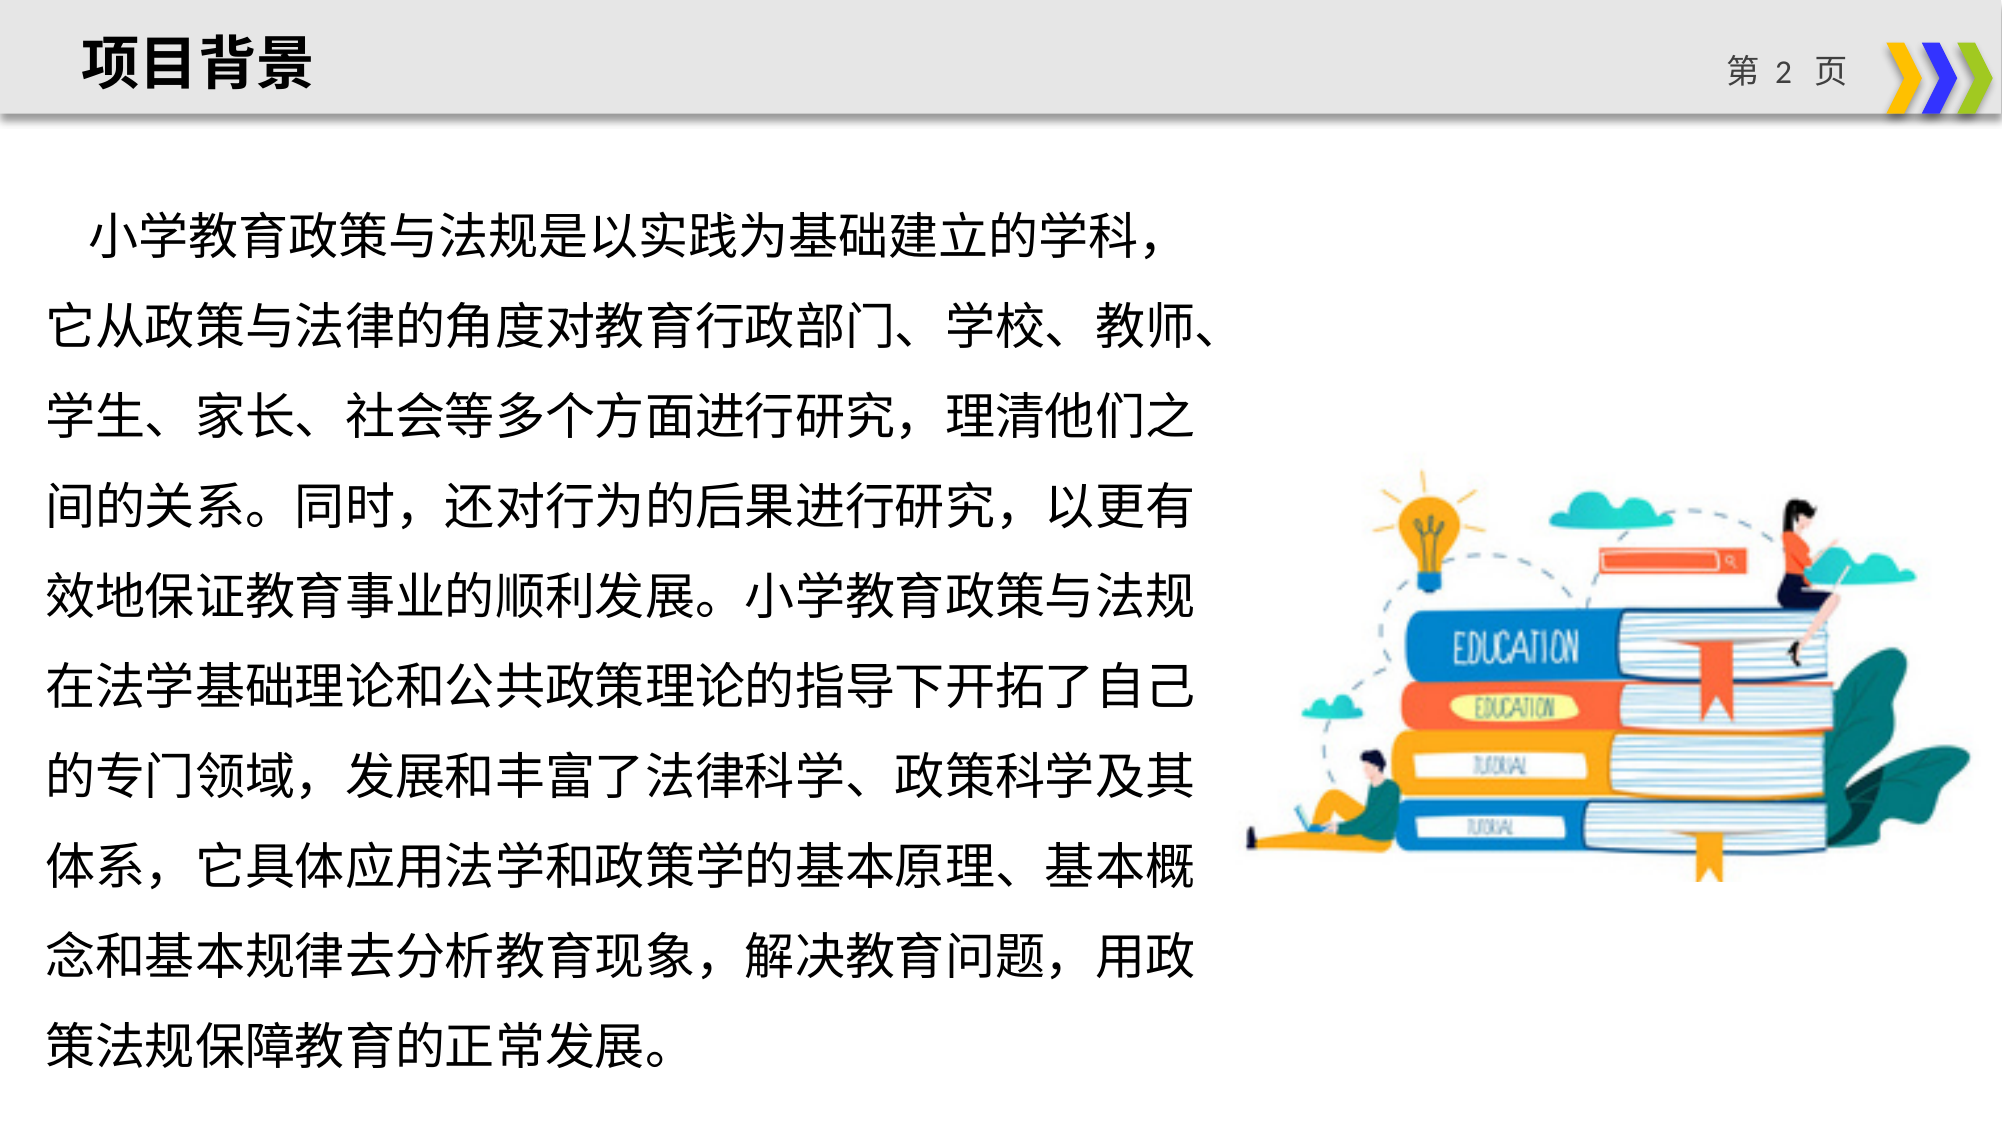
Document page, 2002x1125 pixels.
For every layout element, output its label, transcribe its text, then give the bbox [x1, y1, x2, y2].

picture [1215, 396, 2002, 882]
text_box 小学教育政策与法规是以实践为基础建立的学科，它从政策与法律的角度对教育行政部门、学校、教师、学生、家长、社会等多个方面进行研究，理清他们之间的关系。同时，还对行为的后果进行研究，以更有效地保证教育事业的顺利发展。小学教育政策与法规在法学基础理论和公共政策理论的指导下开拓了自己的专门领域，发展和丰富了法律科学、政策科学及其体系，它具体应用法学和政策学的基本原理、基本概念和基本规律去分析教育现象，解决教育问题，用政策法规保障教育的正常发展。 [30, 166, 1216, 1082]
text_box 项目背景 [67, 19, 484, 104]
